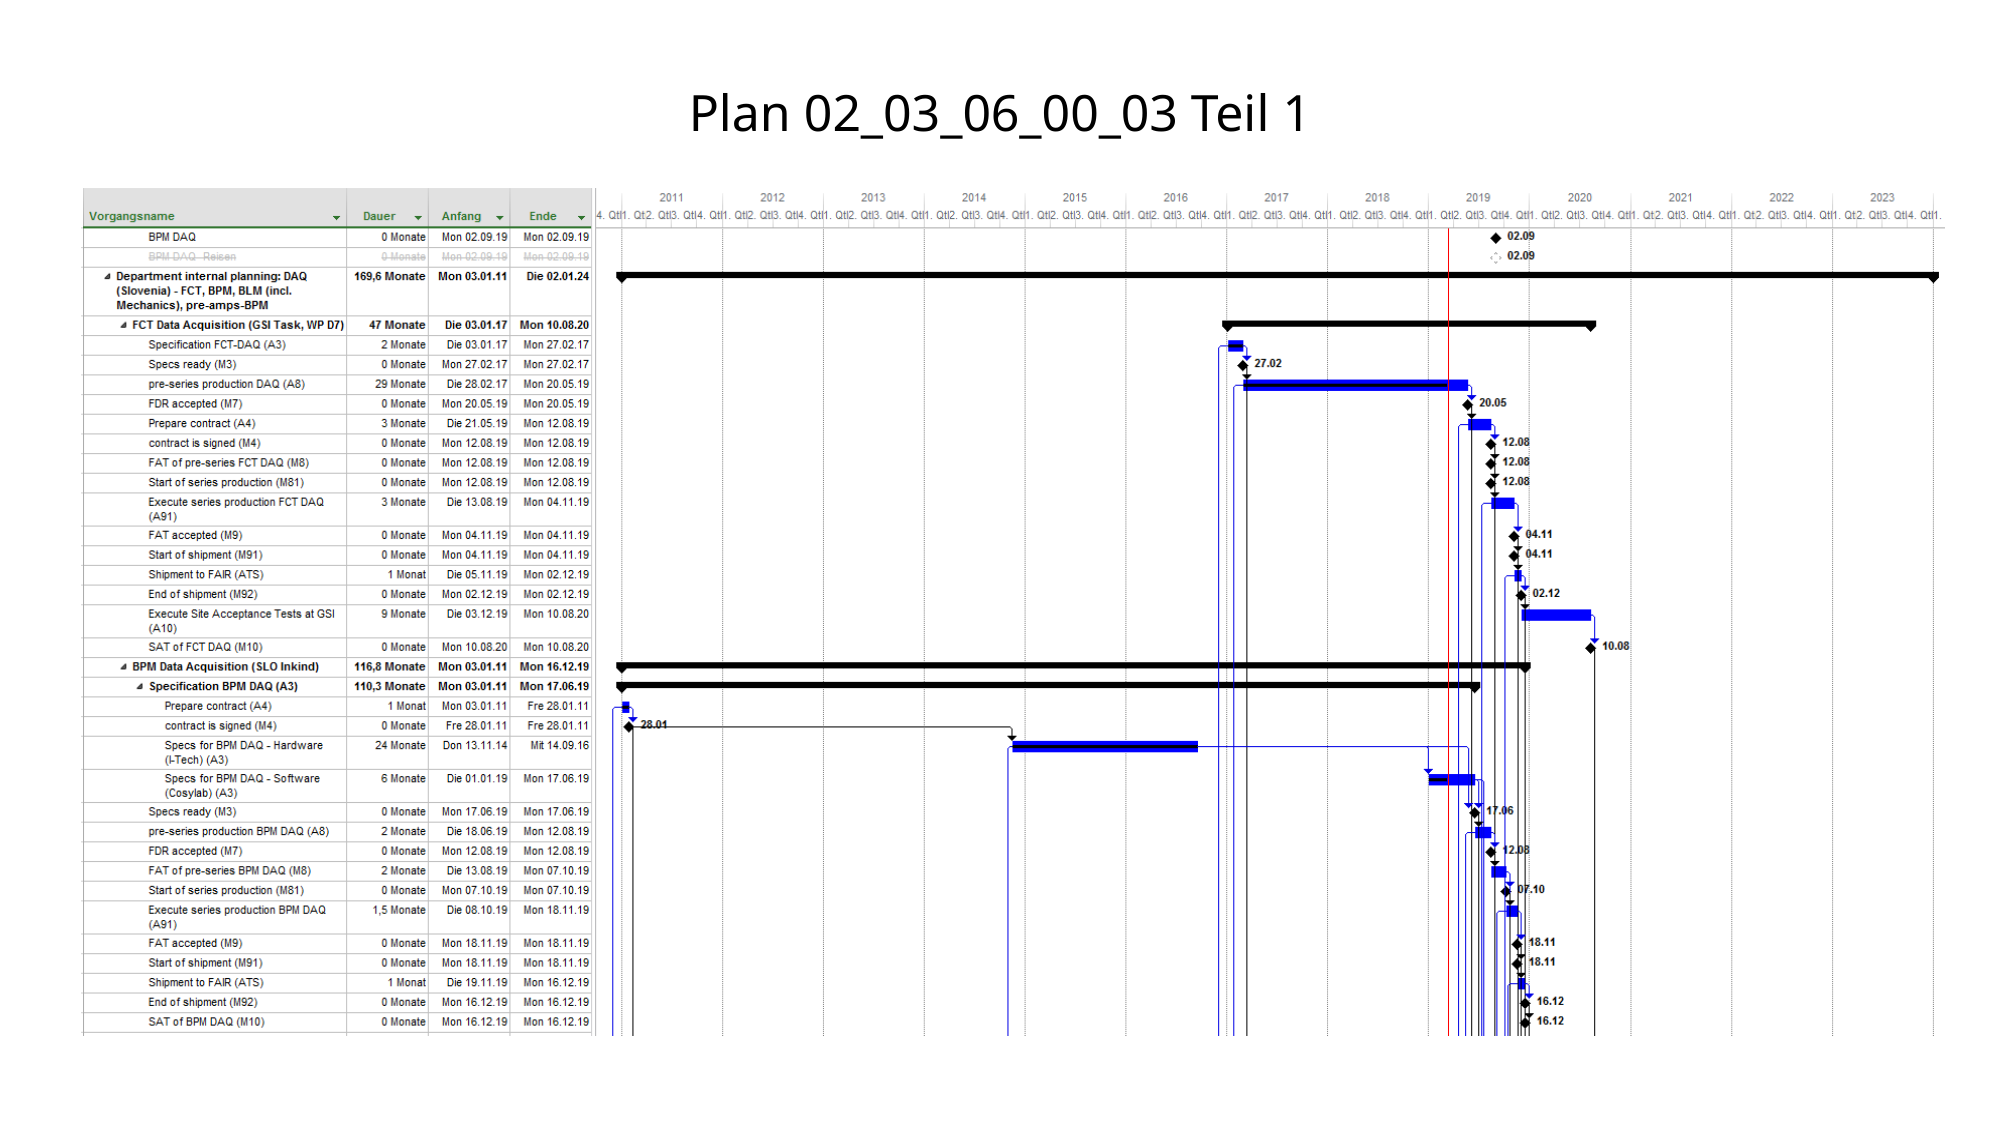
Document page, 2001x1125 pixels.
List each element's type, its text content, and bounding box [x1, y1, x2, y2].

title Plan 02_03_06_00_03 Teil 1 [137, 59, 1863, 170]
picture [81, 187, 1945, 1036]
